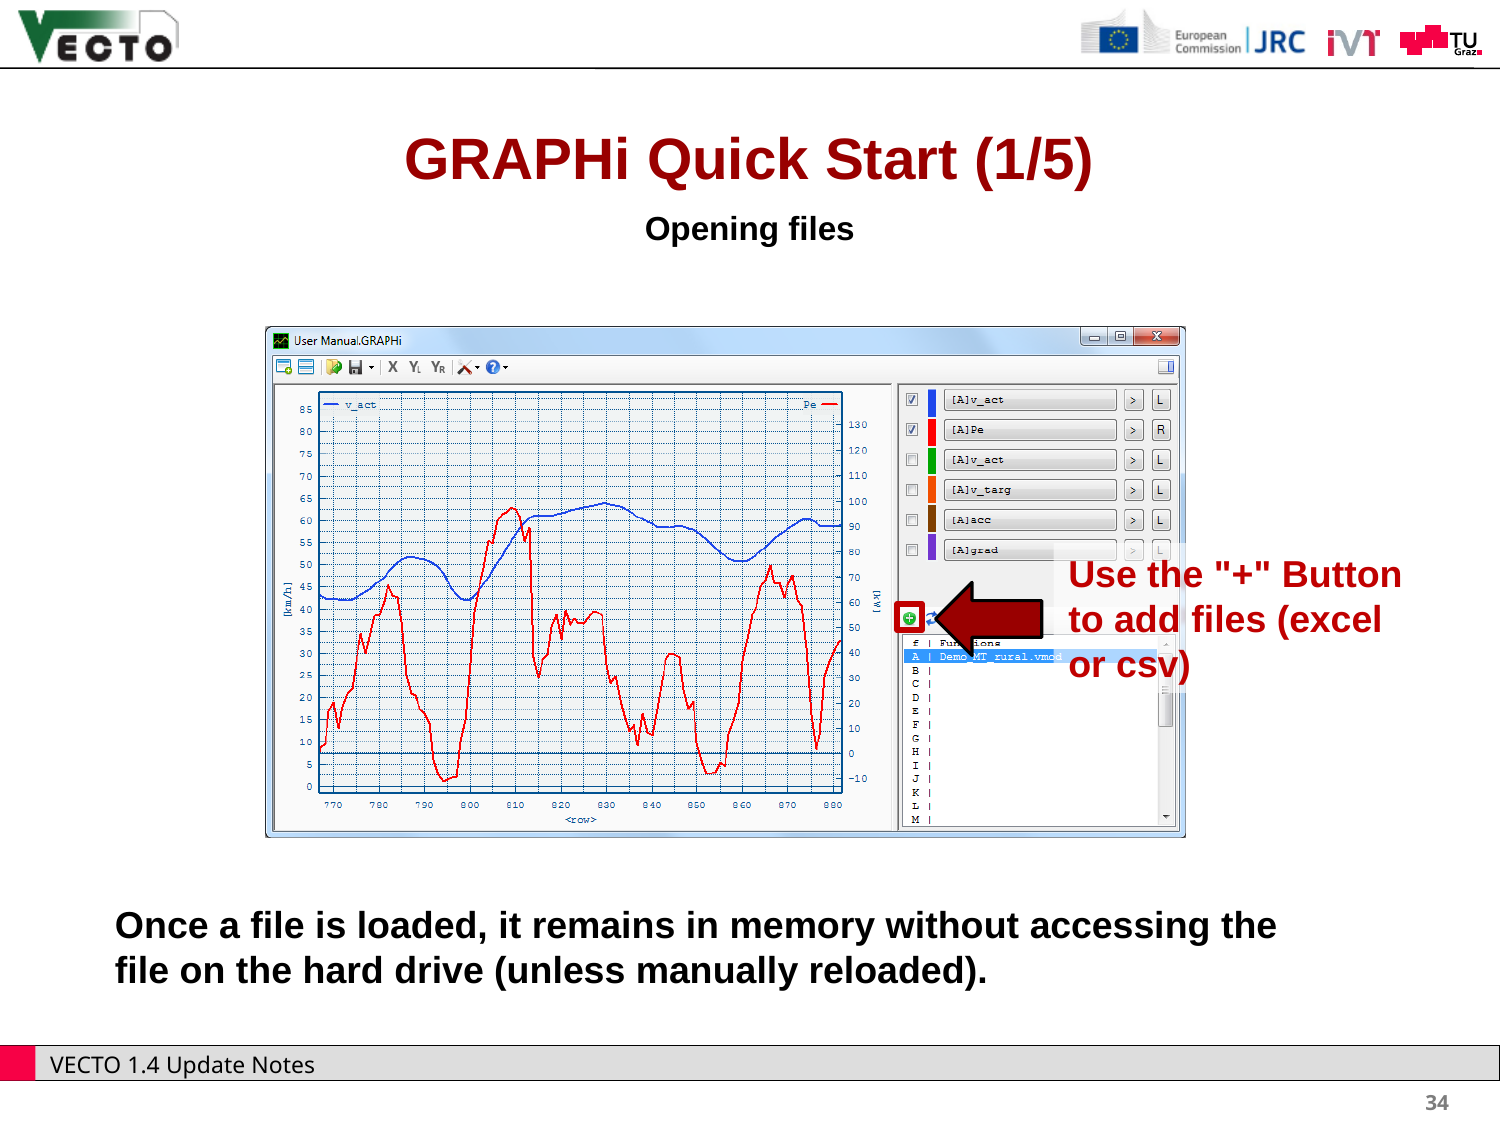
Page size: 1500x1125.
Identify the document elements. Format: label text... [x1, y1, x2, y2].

text_box Use the "+" Button to add files (excel or csv) [1190, 543, 1444, 693]
picture [265, 326, 1187, 838]
text_box Once a file is loaded, it remains in memory without accessing the file on the hard drive (unless manually reloaded). [100, 893, 1341, 998]
picture [1080, 7, 1306, 54]
title GRAPHi Quick Start (1/5) [0, 127, 1500, 185]
picture [17, 9, 179, 65]
picture [1328, 30, 1380, 56]
text_box Opening files [0, 199, 1500, 255]
